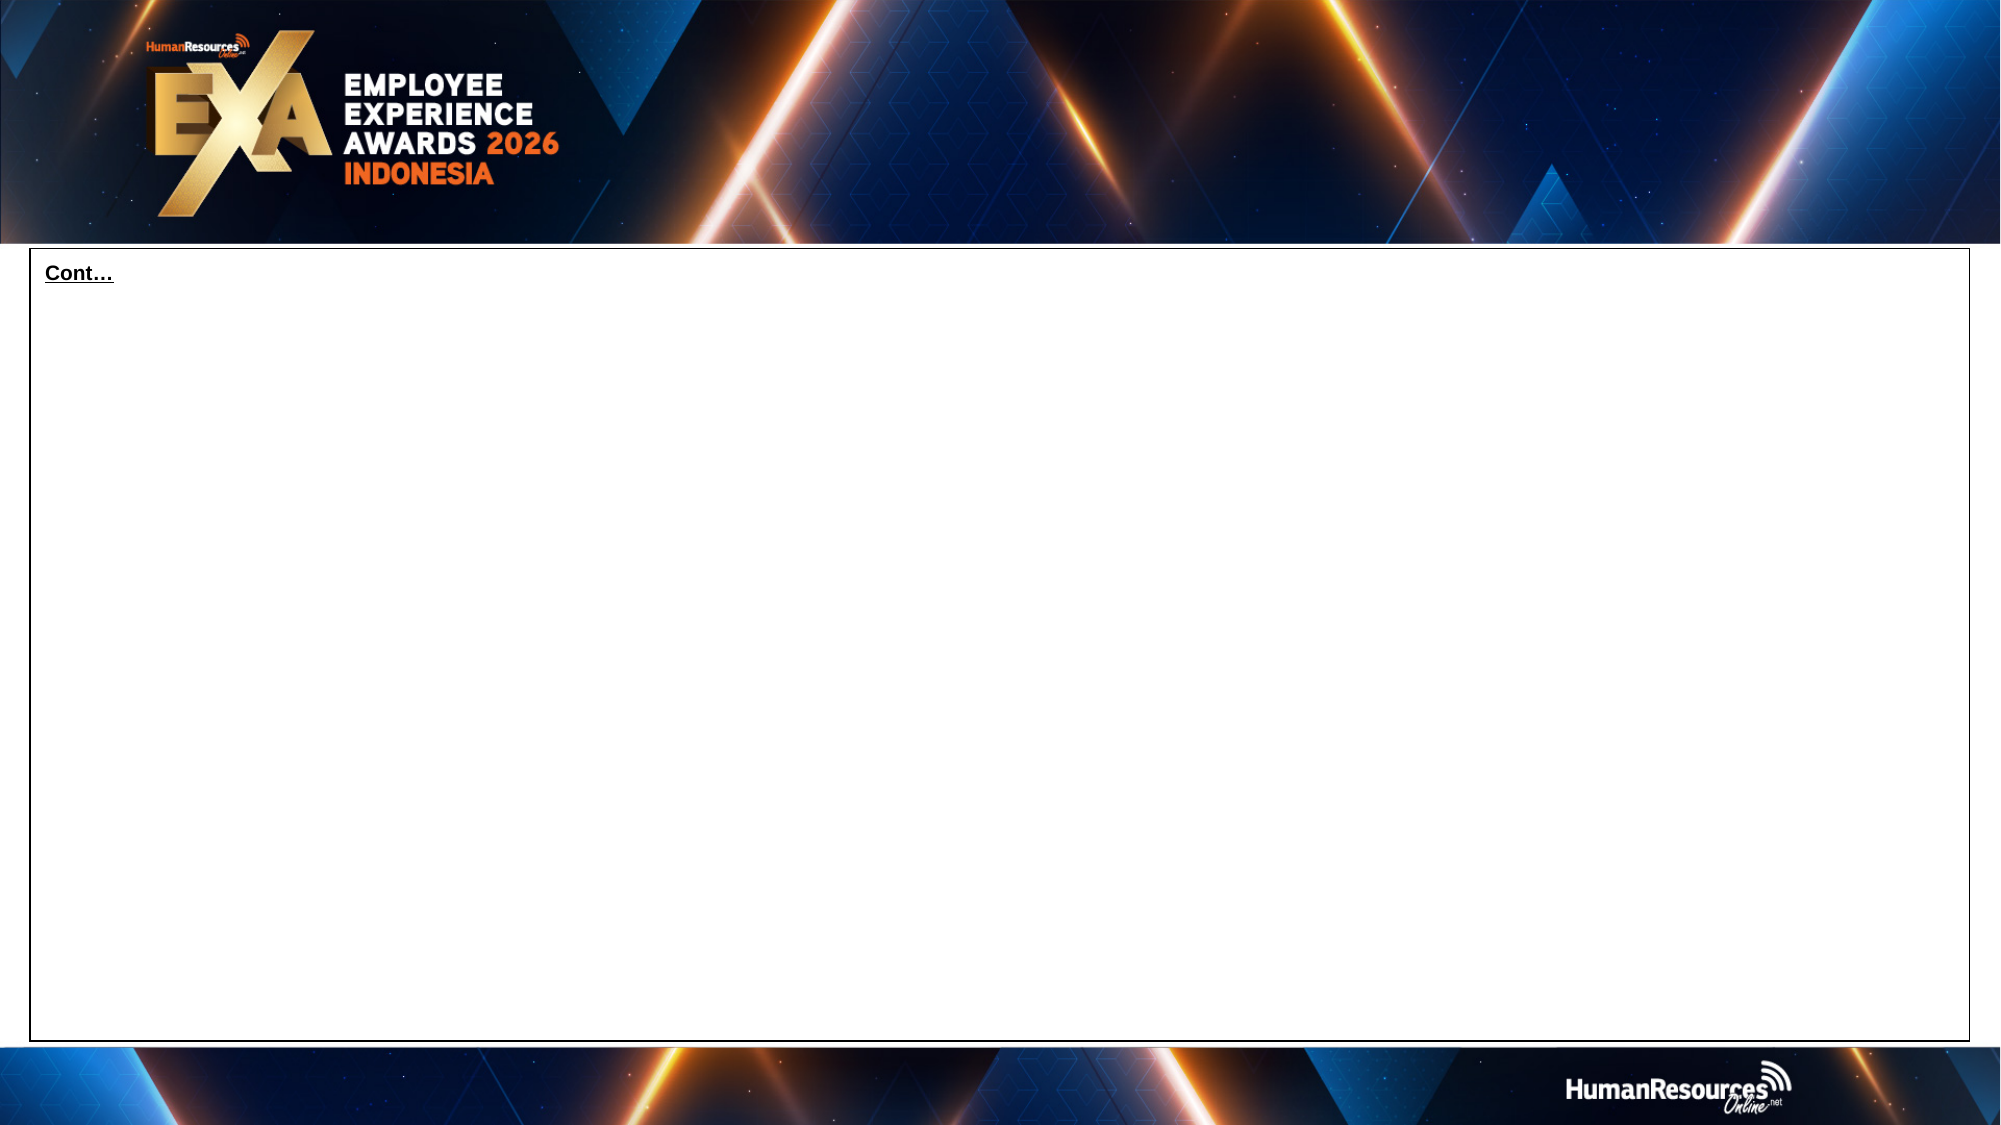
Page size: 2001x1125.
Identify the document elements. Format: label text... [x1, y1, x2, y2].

picture [0, 0, 2001, 1125]
text_box Cont… [30, 248, 1970, 1042]
